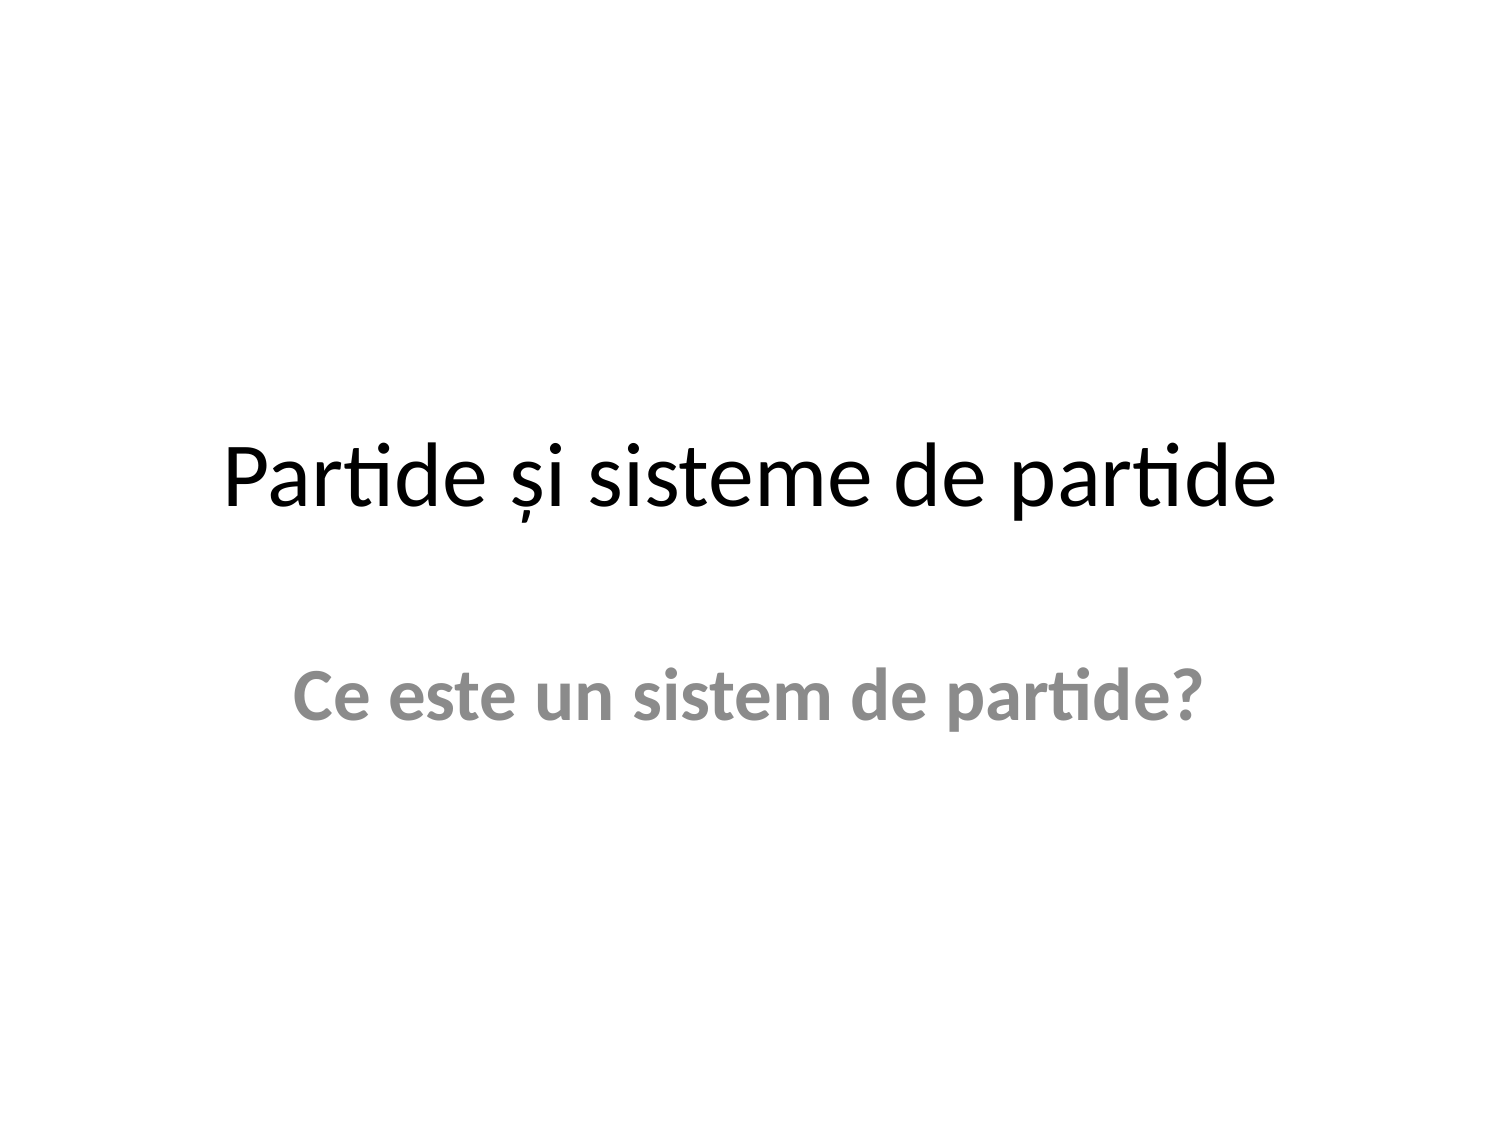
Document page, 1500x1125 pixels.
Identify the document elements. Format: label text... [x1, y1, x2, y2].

subtitle Ce este un sistem de partide? [225, 637, 1275, 925]
title Partide și sisteme de partide [112, 349, 1388, 591]
